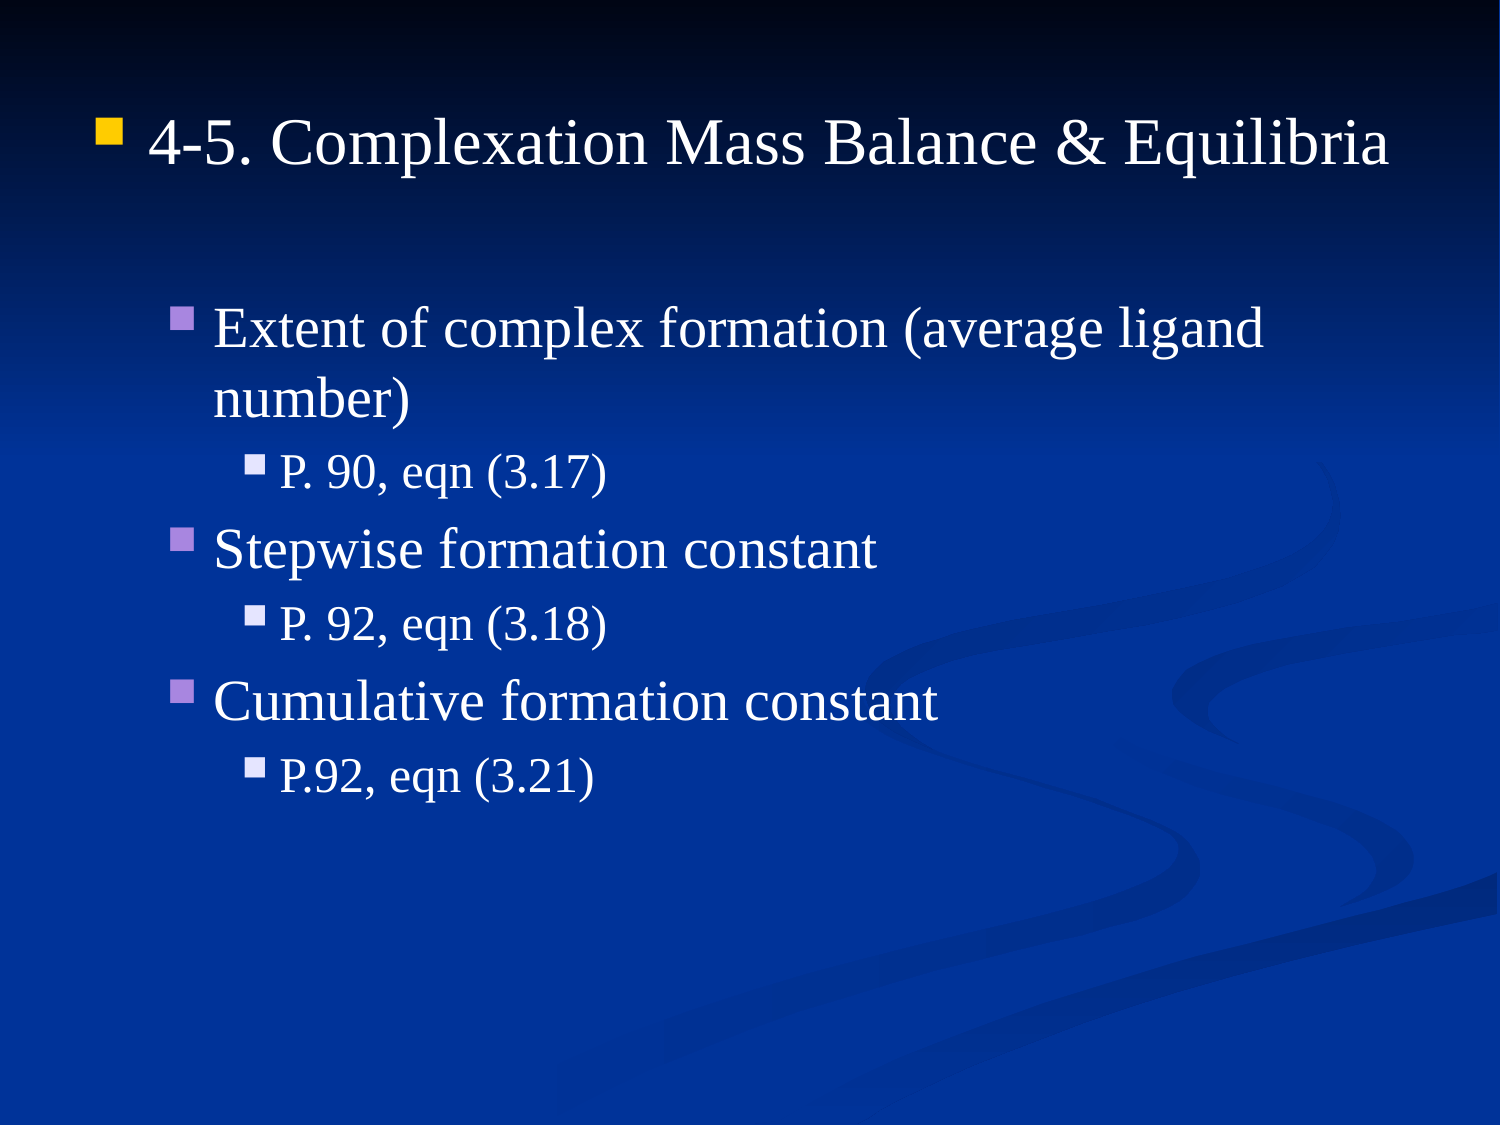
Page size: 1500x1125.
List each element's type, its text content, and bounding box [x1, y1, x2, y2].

list 4-5. Complexation Mass Balance & Equilibria Extent of complex formation (average ligand number) P. 90, eqn (3.17) Stepwise formation constant P. 92, eqn (3.18) Cumulative formation constant P.92, eqn (3.21) [76, 89, 1428, 1036]
